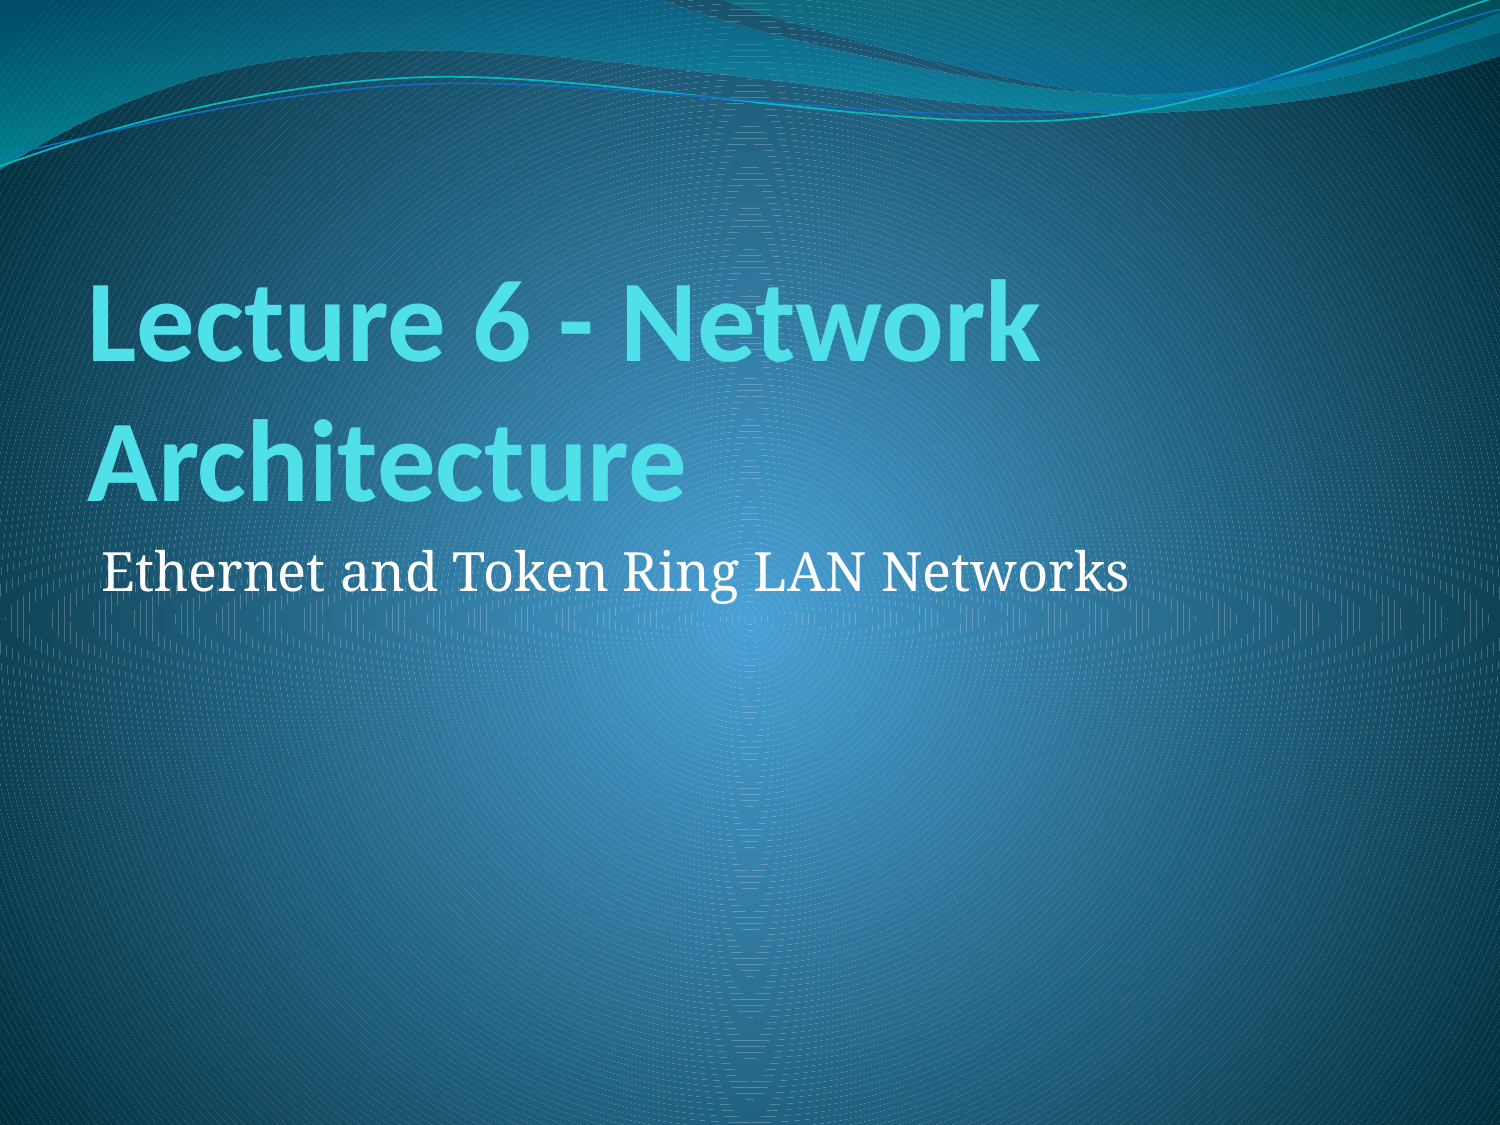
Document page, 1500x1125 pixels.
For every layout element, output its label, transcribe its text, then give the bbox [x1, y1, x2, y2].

title Lecture 6 - Network Architecture [87, 224, 1376, 525]
subtitle Ethernet and Token Ring LAN Networks [87, 529, 1376, 818]
